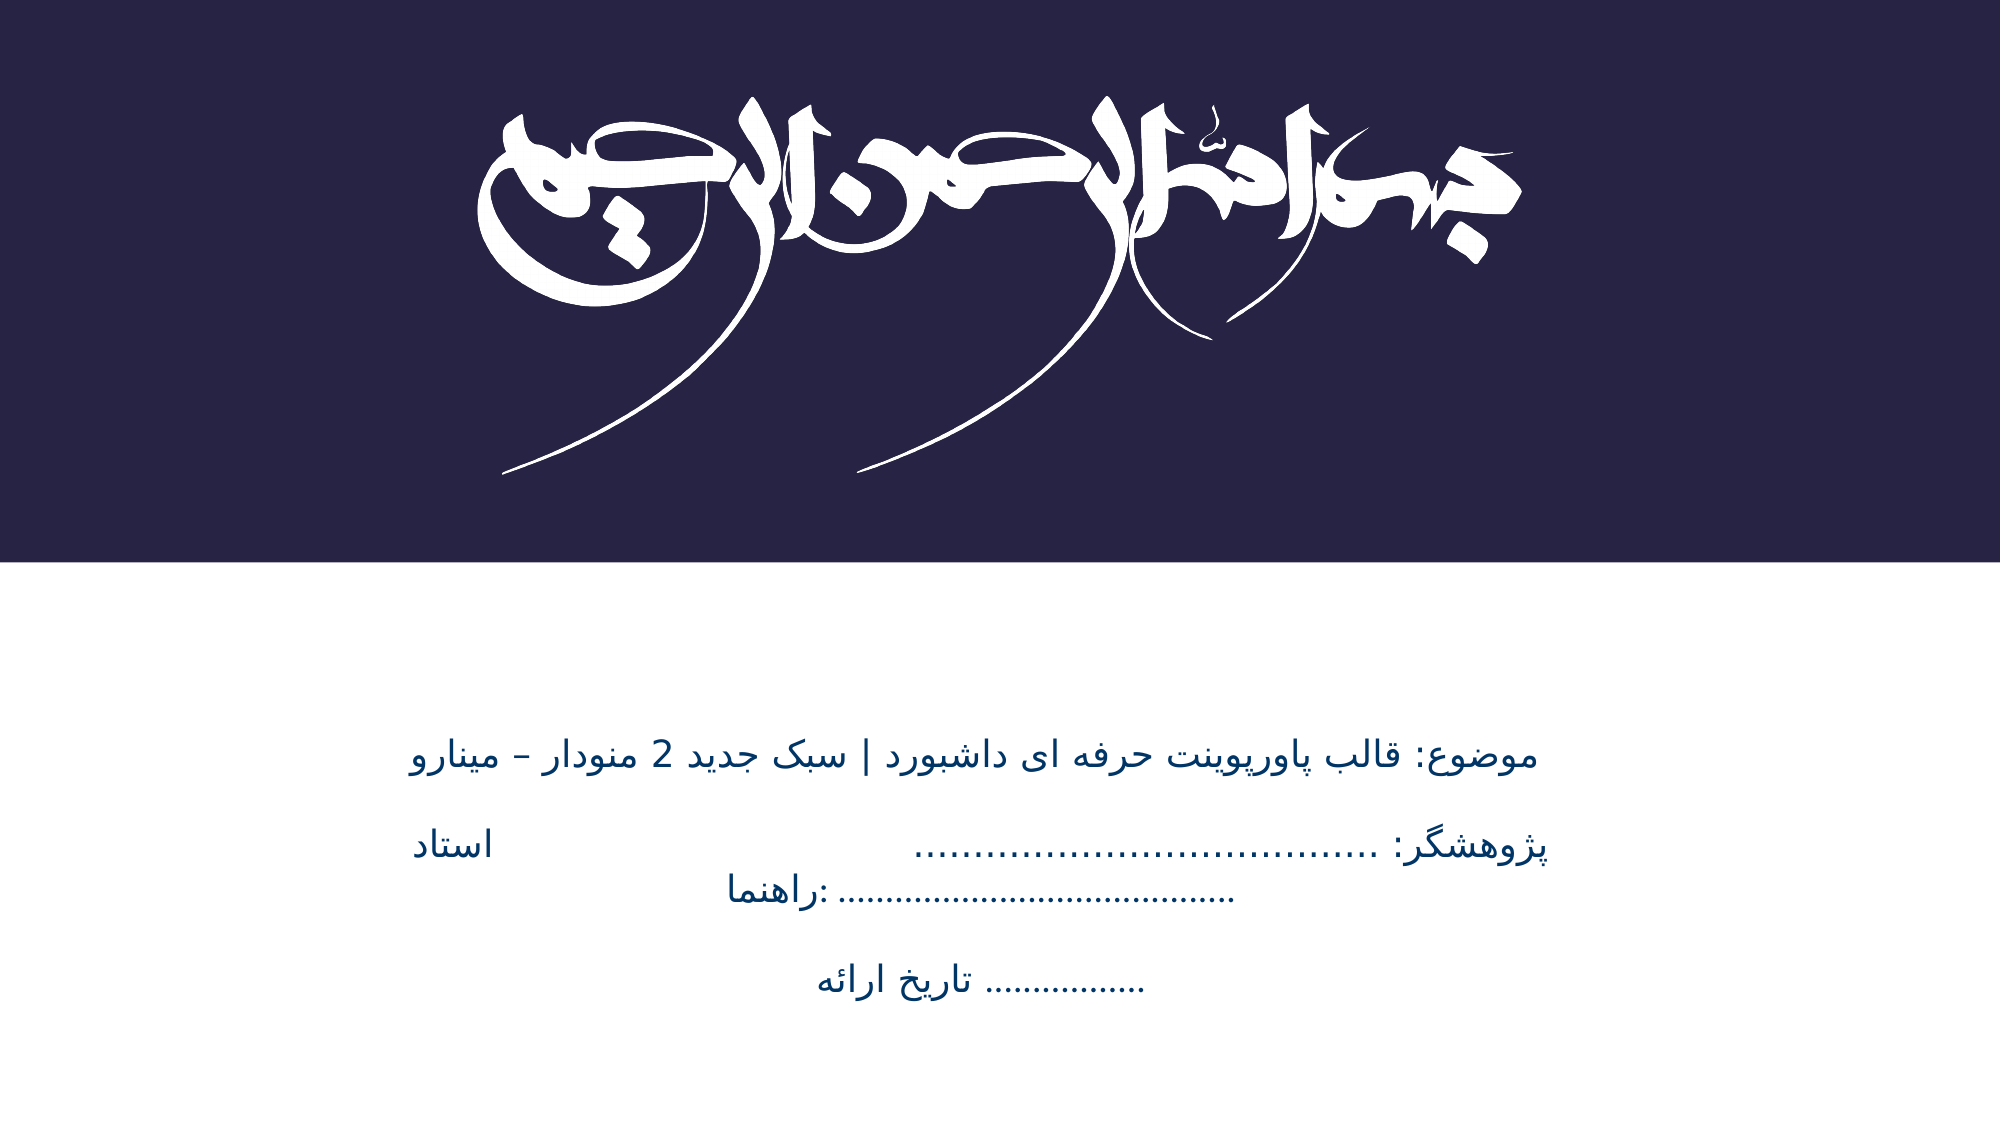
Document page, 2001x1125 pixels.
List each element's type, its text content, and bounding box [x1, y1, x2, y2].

text_box موضوع: قالب پاورپوینت حرفه ای داشبورد | سبک جدید 2 منودار – مینارو پژوهشگر: ....................................... استاد راهنما: .......................................... تاریخ ارائه ................. [197, 722, 1765, 1008]
picture [398, 31, 1612, 534]
